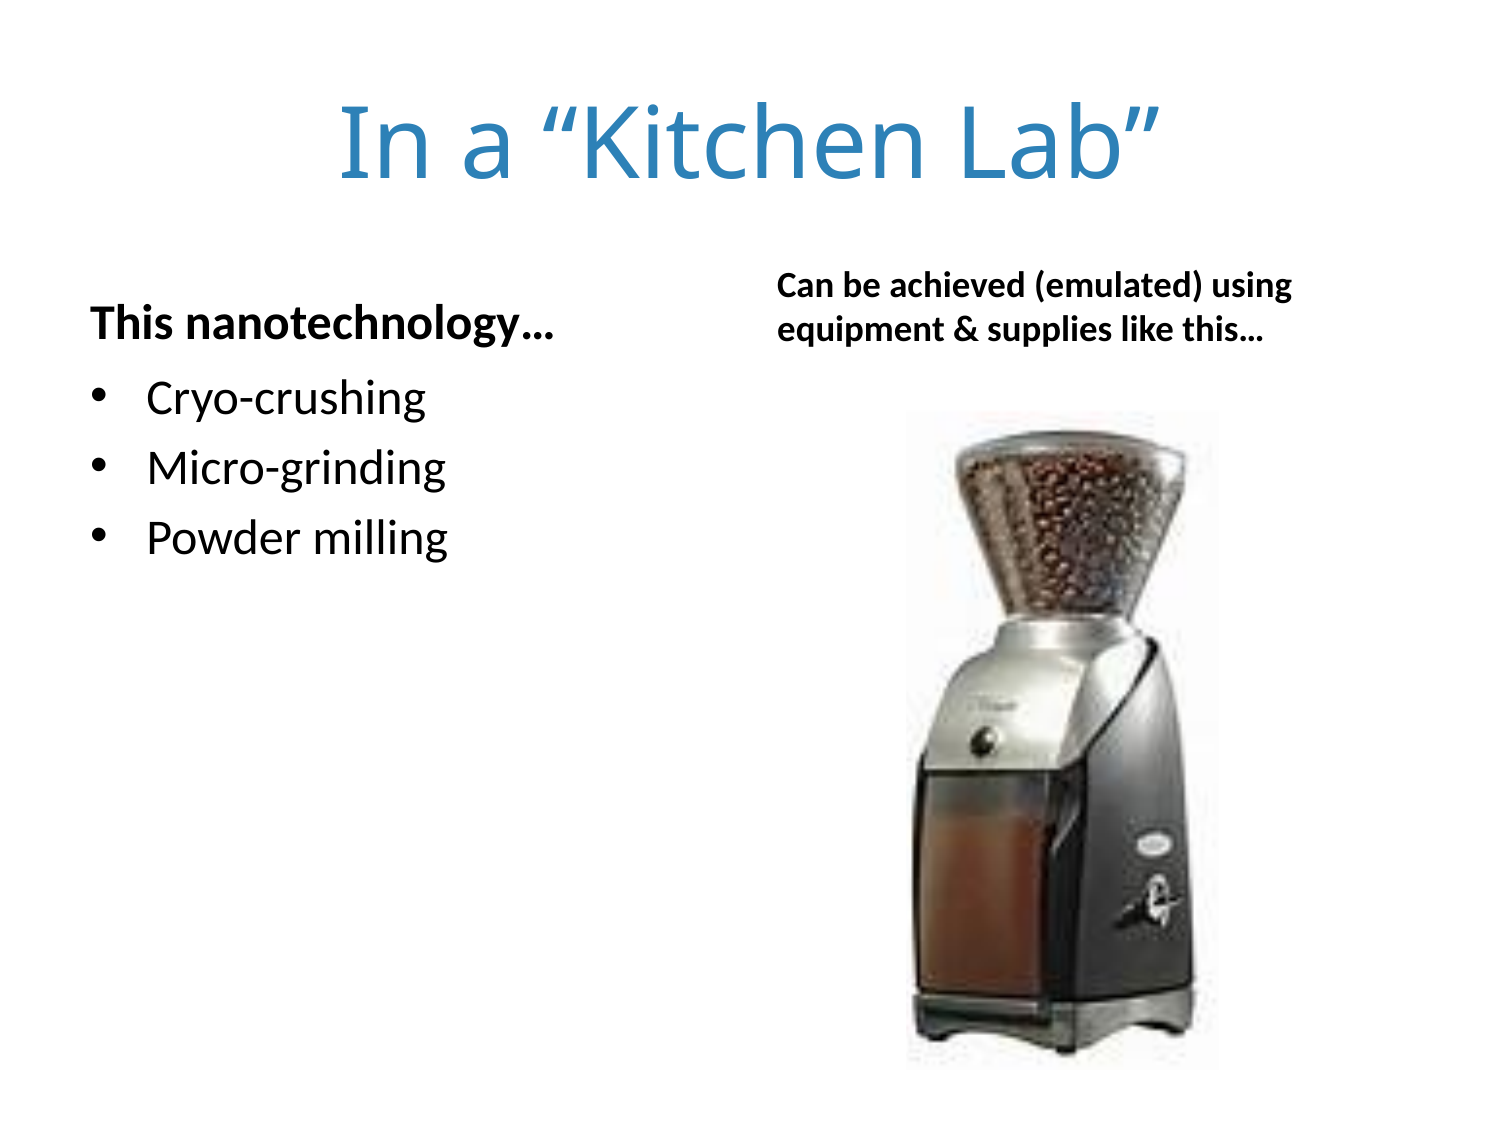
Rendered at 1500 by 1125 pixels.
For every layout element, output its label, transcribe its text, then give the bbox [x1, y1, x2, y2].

title In a “Kitchen Lab” [75, 45, 1425, 233]
list This nanotechnology… [75, 251, 738, 356]
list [905, 410, 1219, 1070]
list Cryo-crushing Micro-grinding Powder milling [75, 356, 738, 1005]
list Can be achieved (emulated) using equipment & supplies like this… [761, 251, 1425, 357]
